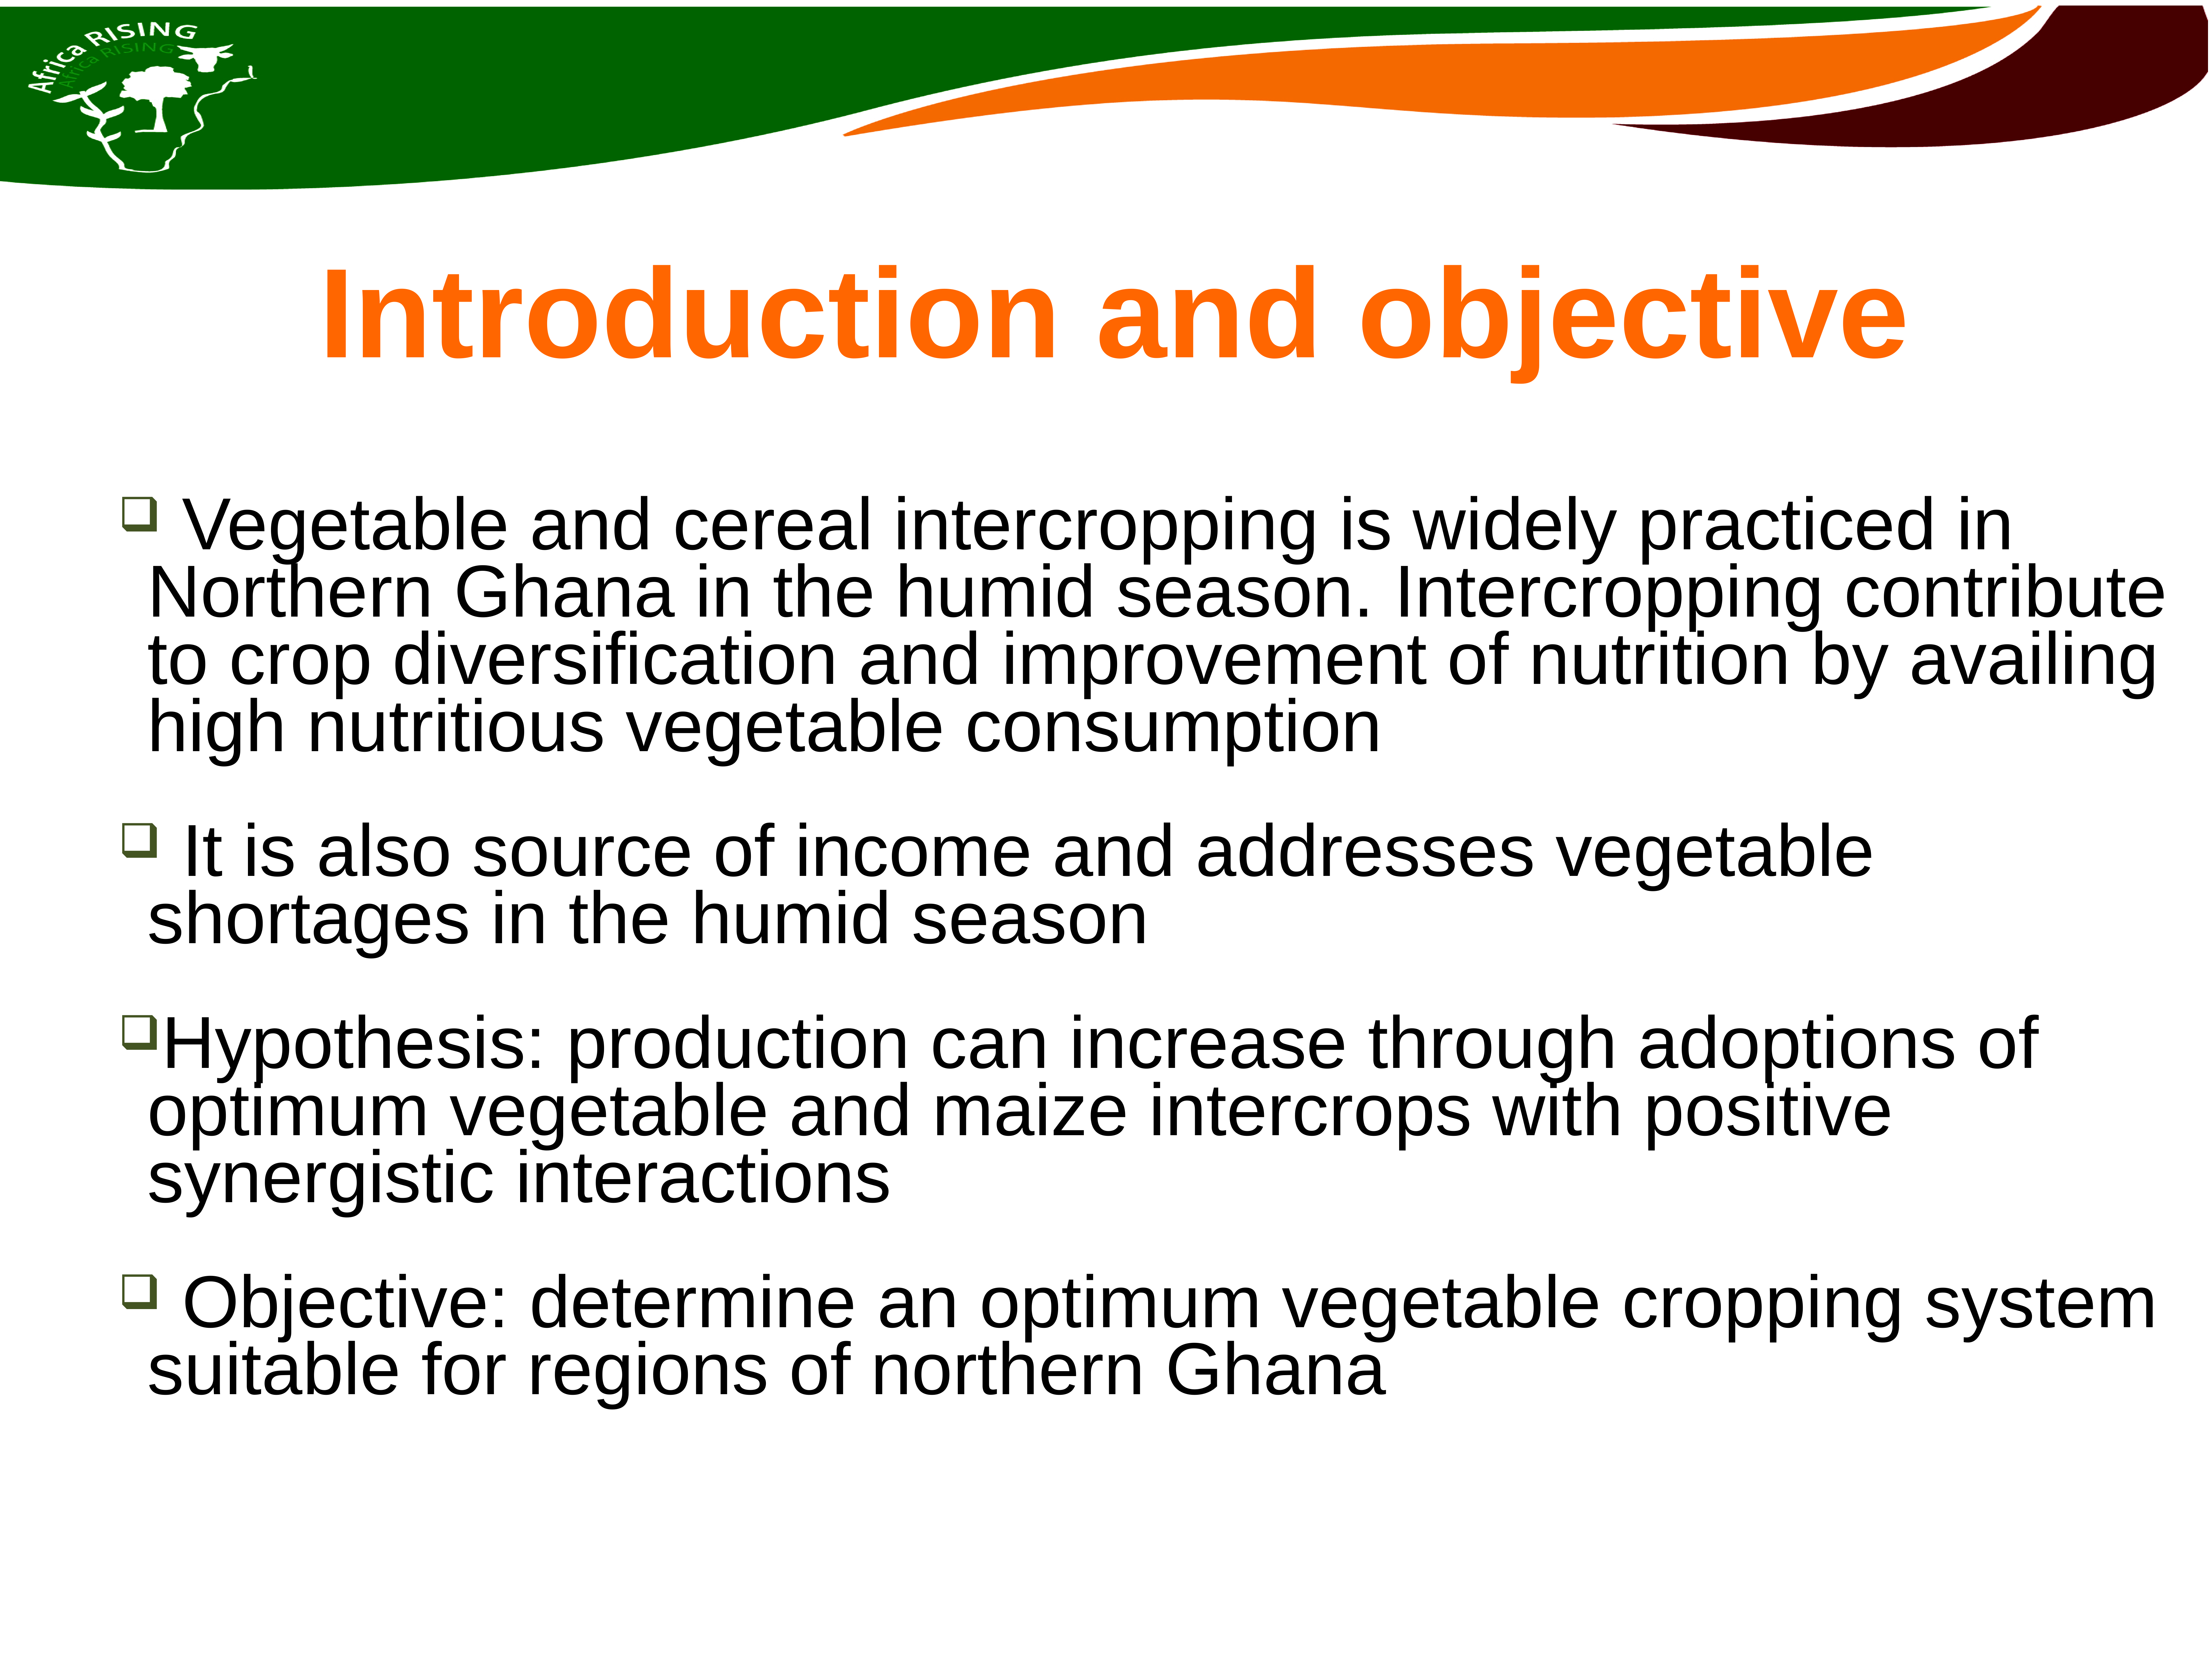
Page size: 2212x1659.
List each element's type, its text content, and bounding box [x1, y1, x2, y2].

picture [0, 6, 2208, 190]
text_box Vegetable and cereal intercropping is widely practiced in Northern Ghana in the humid season. Intercropping contribute to crop diversification and improvement of nutrition by availing high nutritious vegetable consumption It is also source of income and addresses vegetable shortages in the humid season Hypothesis: production can increase through adoptions of optimum vegetable and maize intercrops with positive synergistic interactions Objective: determine an optimum vegetable cropping system suitable for regions of northern Ghana [114, 416, 2208, 1412]
text_box Introduction and objective [63, 228, 2167, 385]
